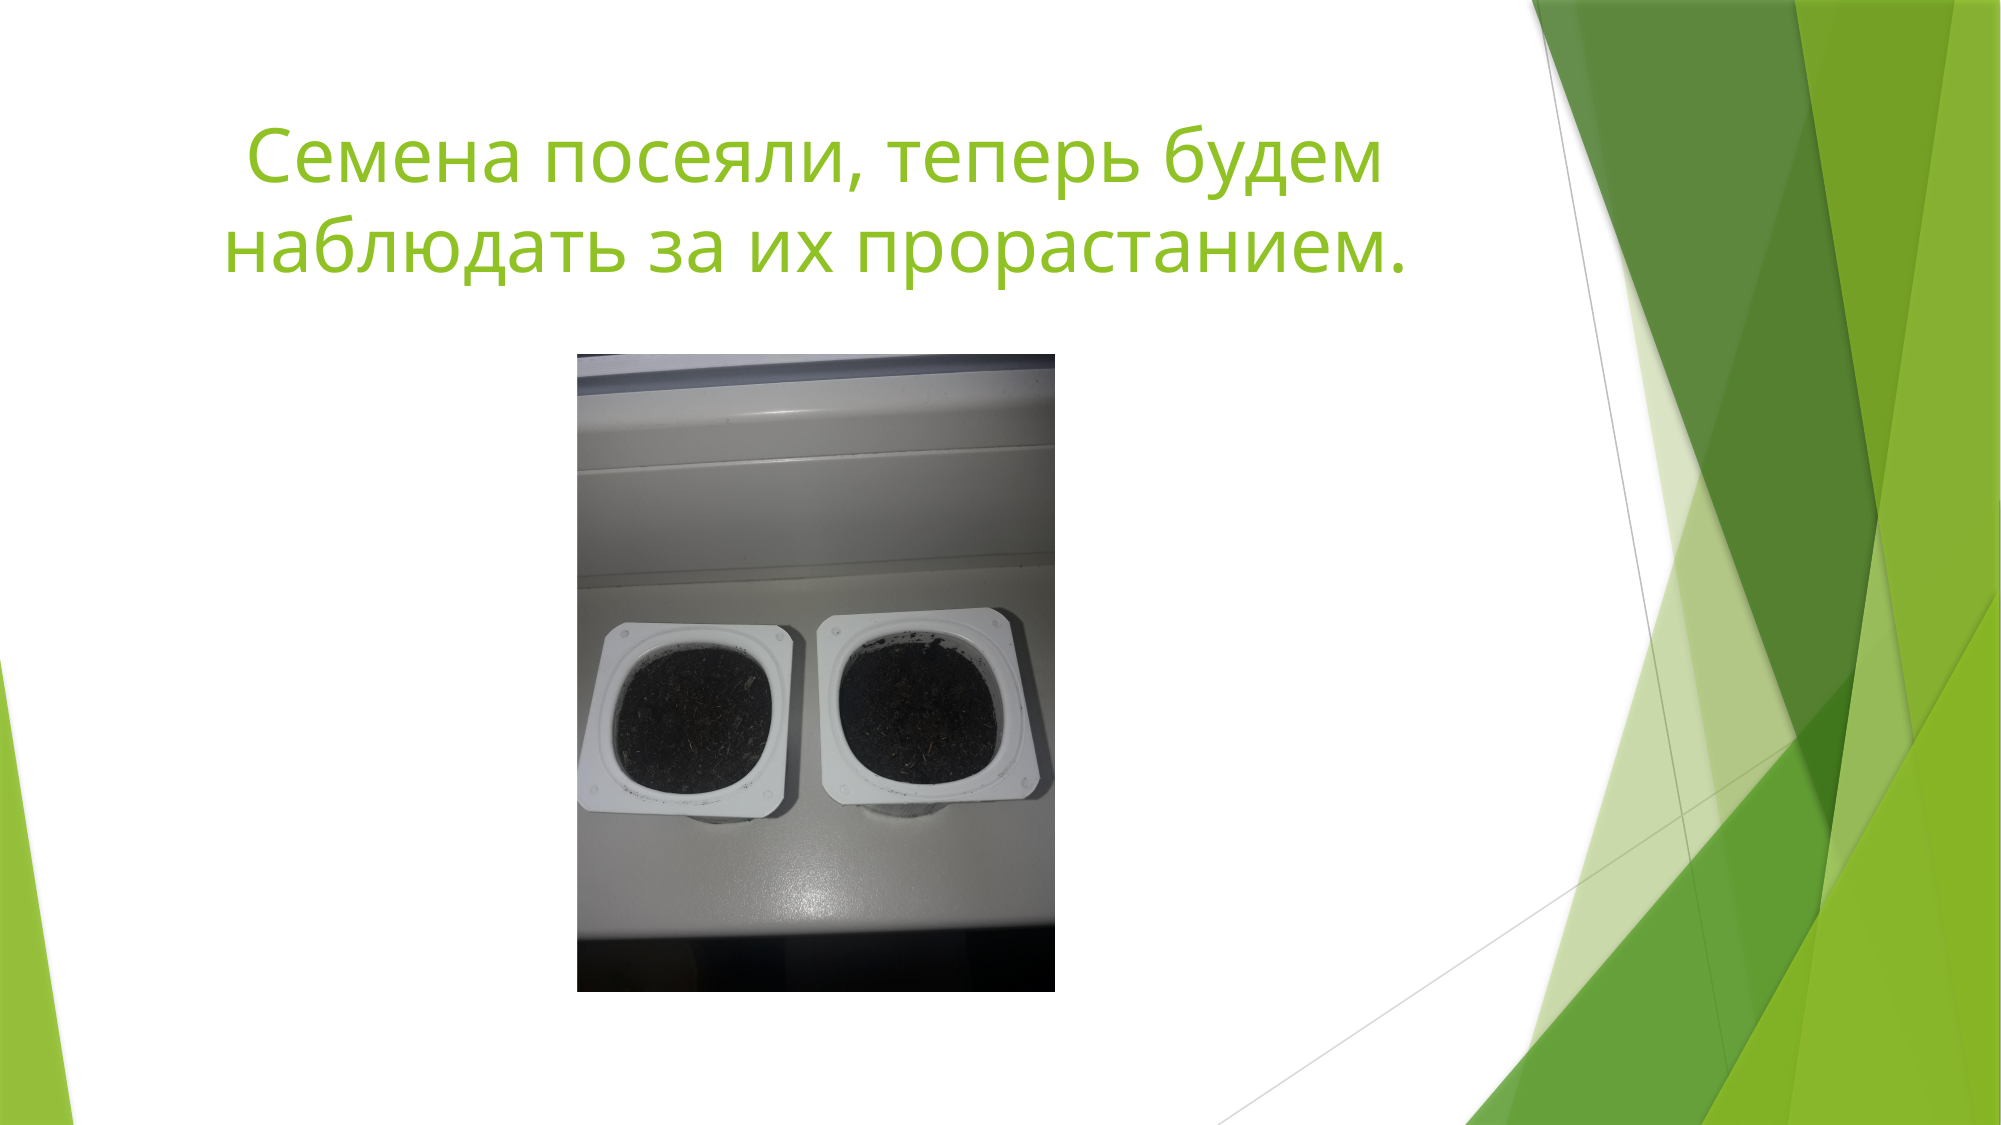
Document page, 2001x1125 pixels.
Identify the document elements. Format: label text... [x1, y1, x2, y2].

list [576, 353, 1056, 992]
title Семена посеяли, теперь будем наблюдать за их прорастанием. [111, 99, 1522, 317]
